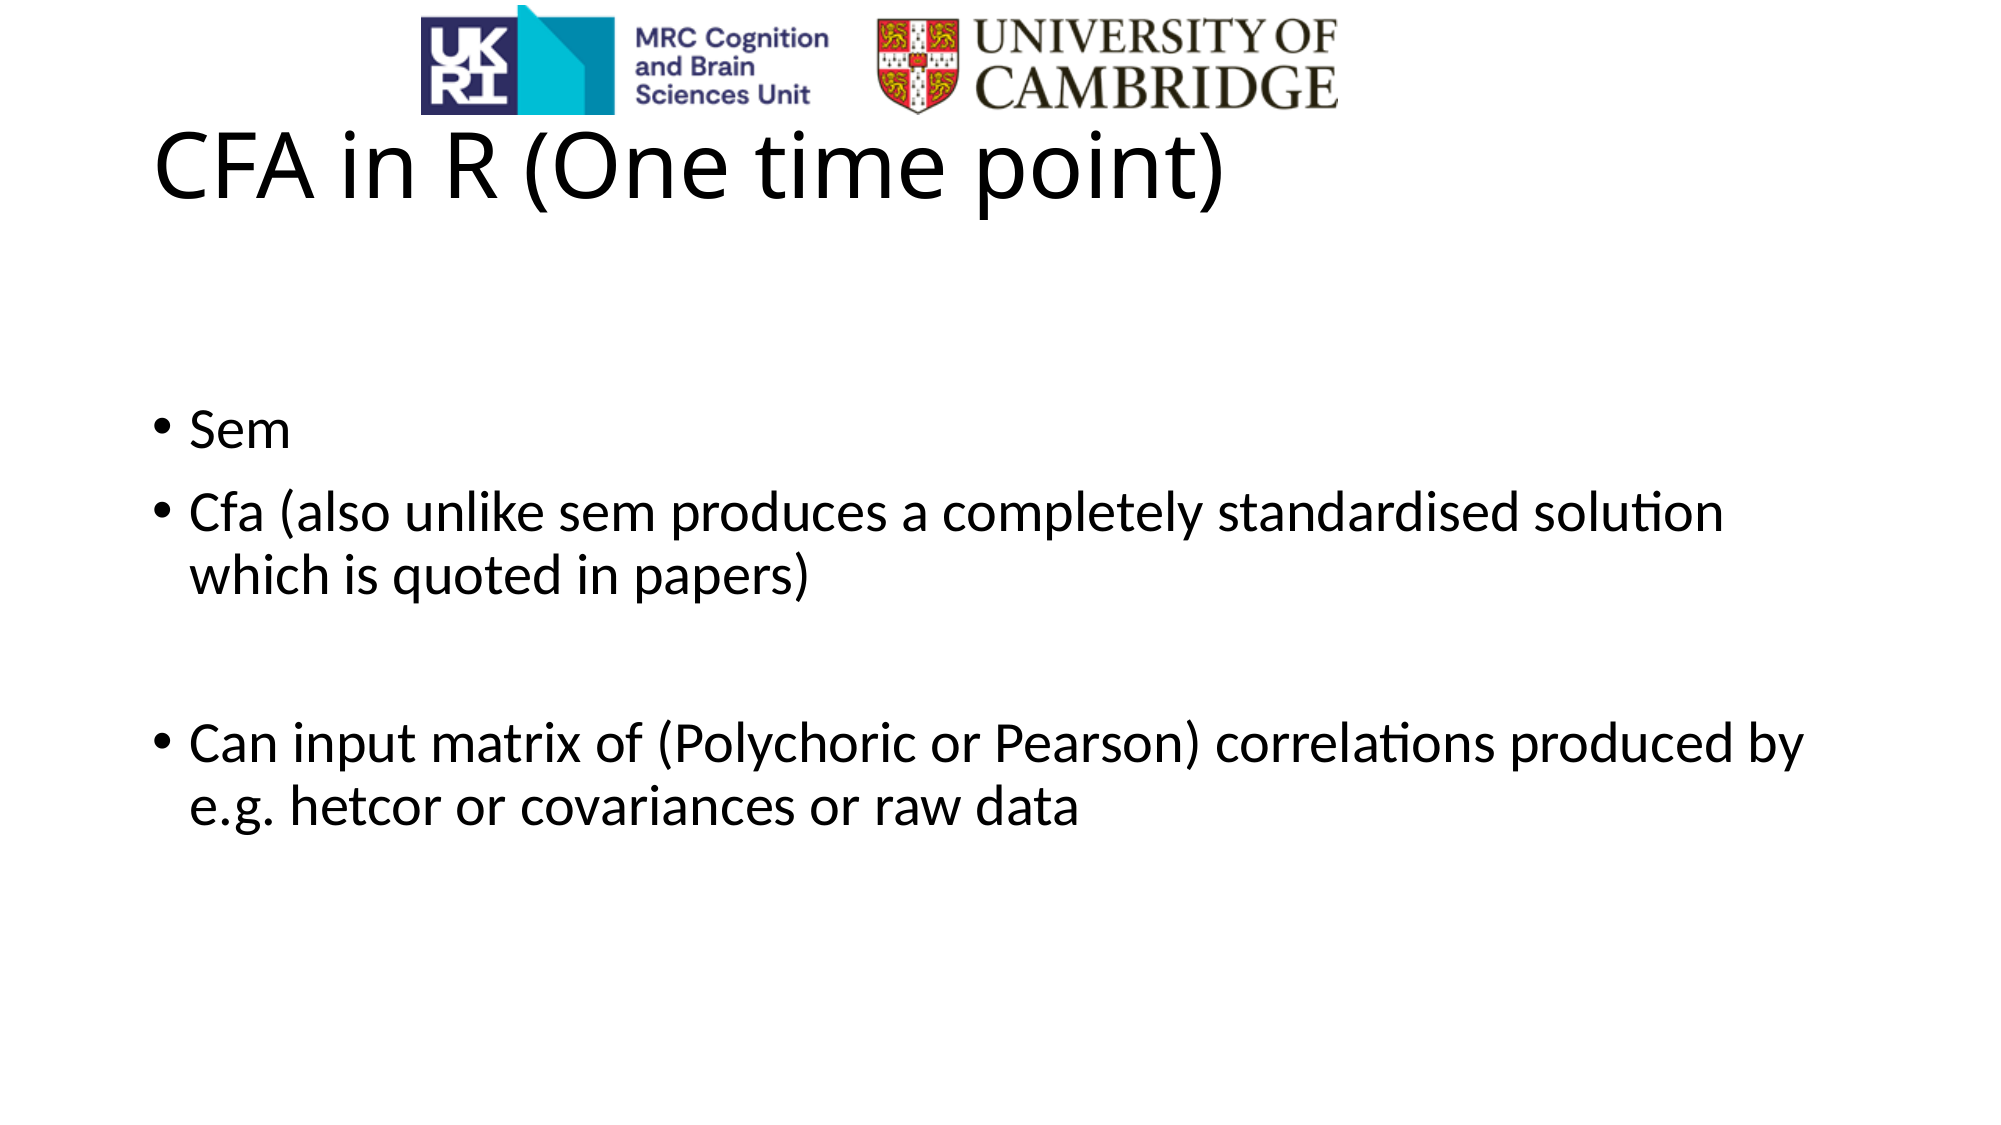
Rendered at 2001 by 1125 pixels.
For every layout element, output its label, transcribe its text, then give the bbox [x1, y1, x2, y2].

list Sem Cfa (also unlike sem produces a completely standardised solution which is quoted in papers) Can input matrix of (Polychoric or Pearson) correlations produced by e.g. hetcor or covariances or raw data [137, 299, 1863, 1014]
title CFA in R (One time point) [137, 59, 1863, 278]
picture [421, 5, 1338, 59]
